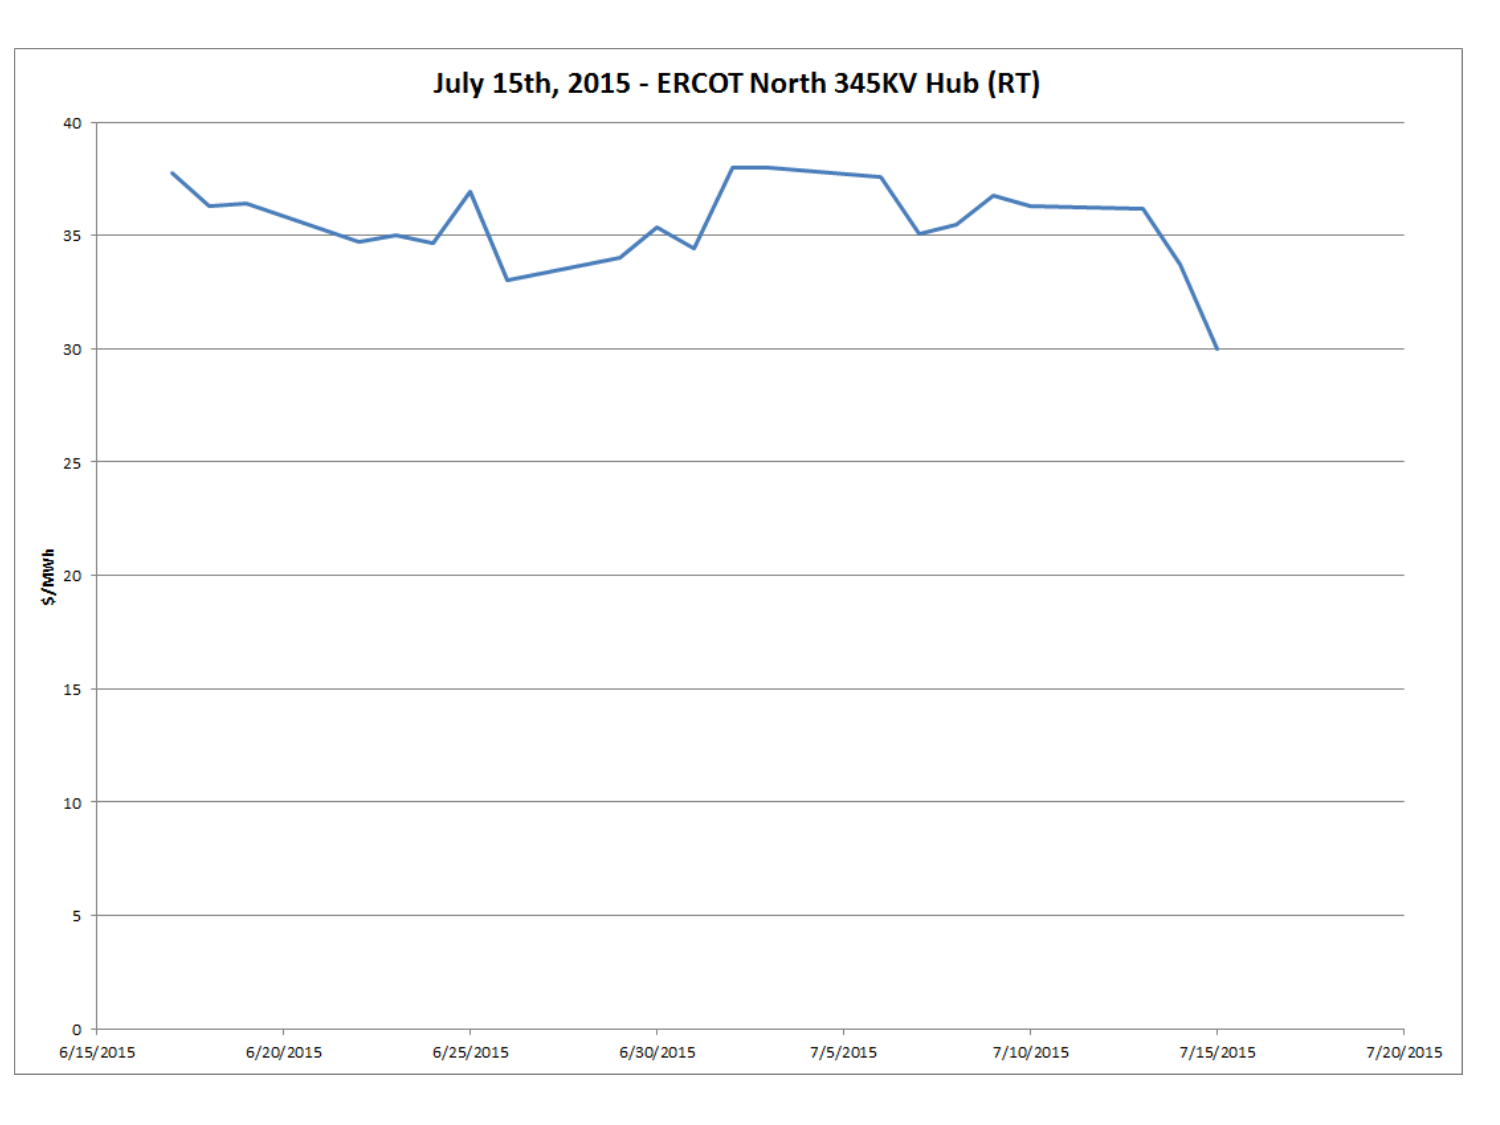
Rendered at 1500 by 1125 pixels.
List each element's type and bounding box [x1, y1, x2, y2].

picture [14, 47, 1463, 1076]
